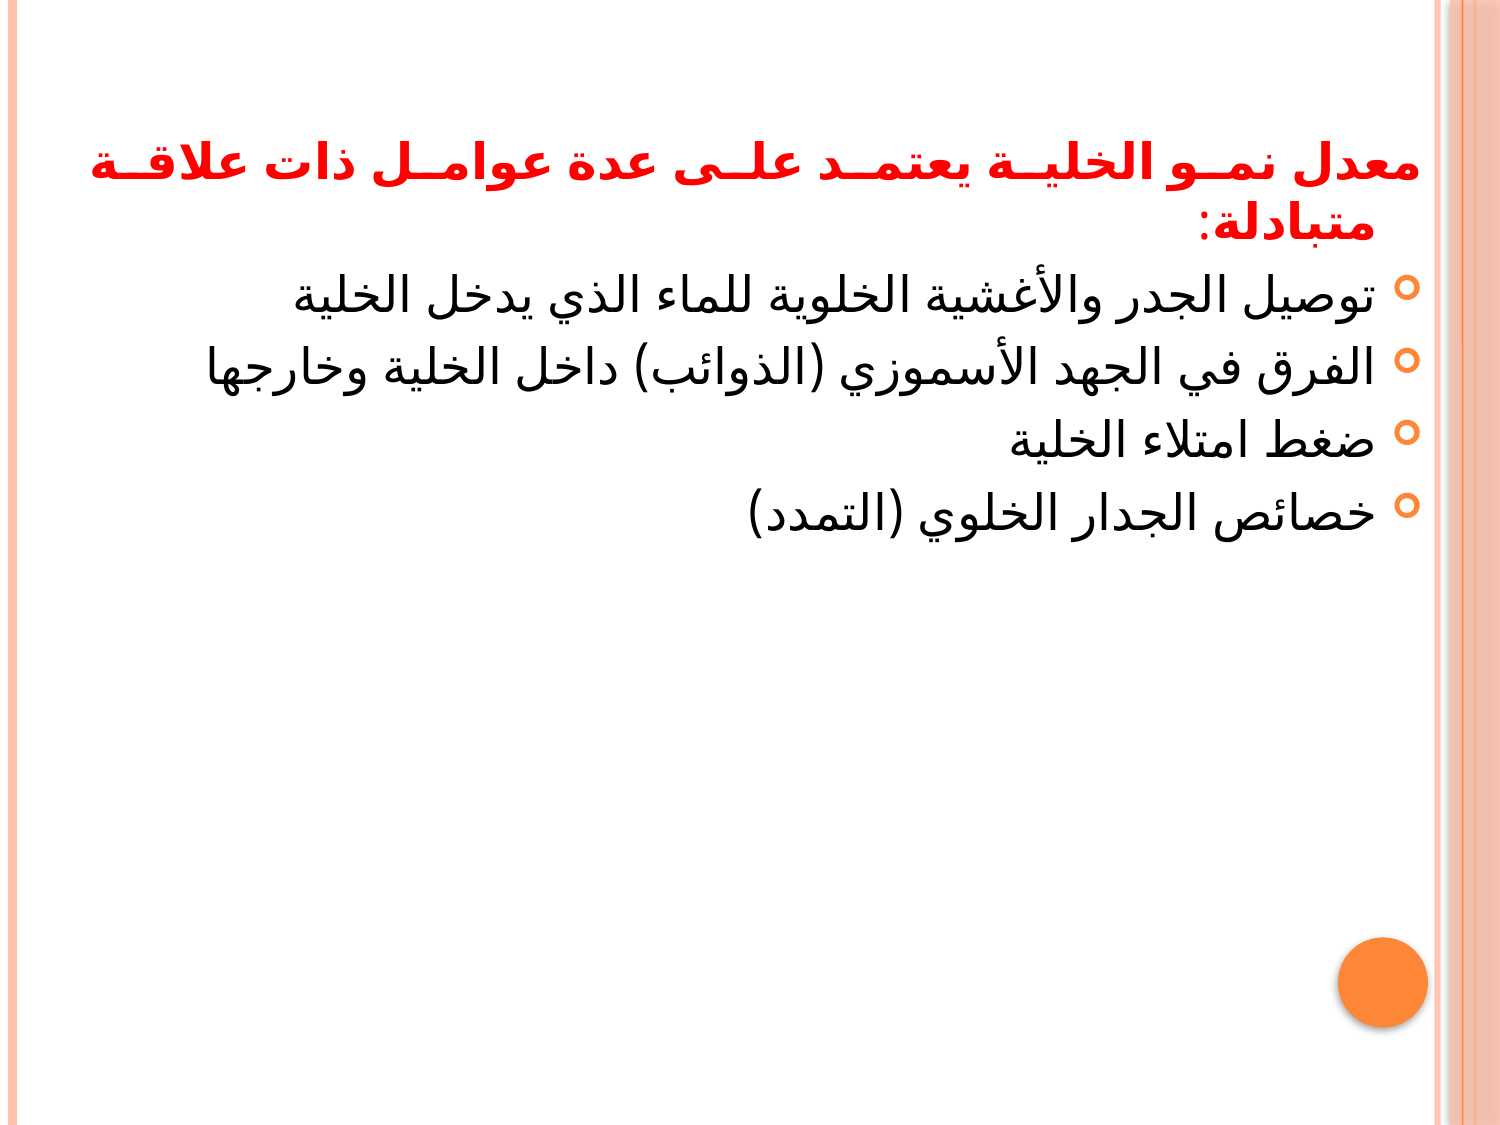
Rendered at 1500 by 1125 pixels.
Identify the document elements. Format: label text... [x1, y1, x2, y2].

text_box معدل نمو الخلية يعتمد على عدة عوامل ذات علاقة متبادلة: توصيل الجدر والأغشية الخلوية للماء الذي يدخل الخلية الفرق في الجهد الأسموزي (الذوائب) داخل الخلية وخارجها ضغط امتلاء الخلية خصائص الجدار الخلوي (التمدد) [74, 49, 1438, 1005]
